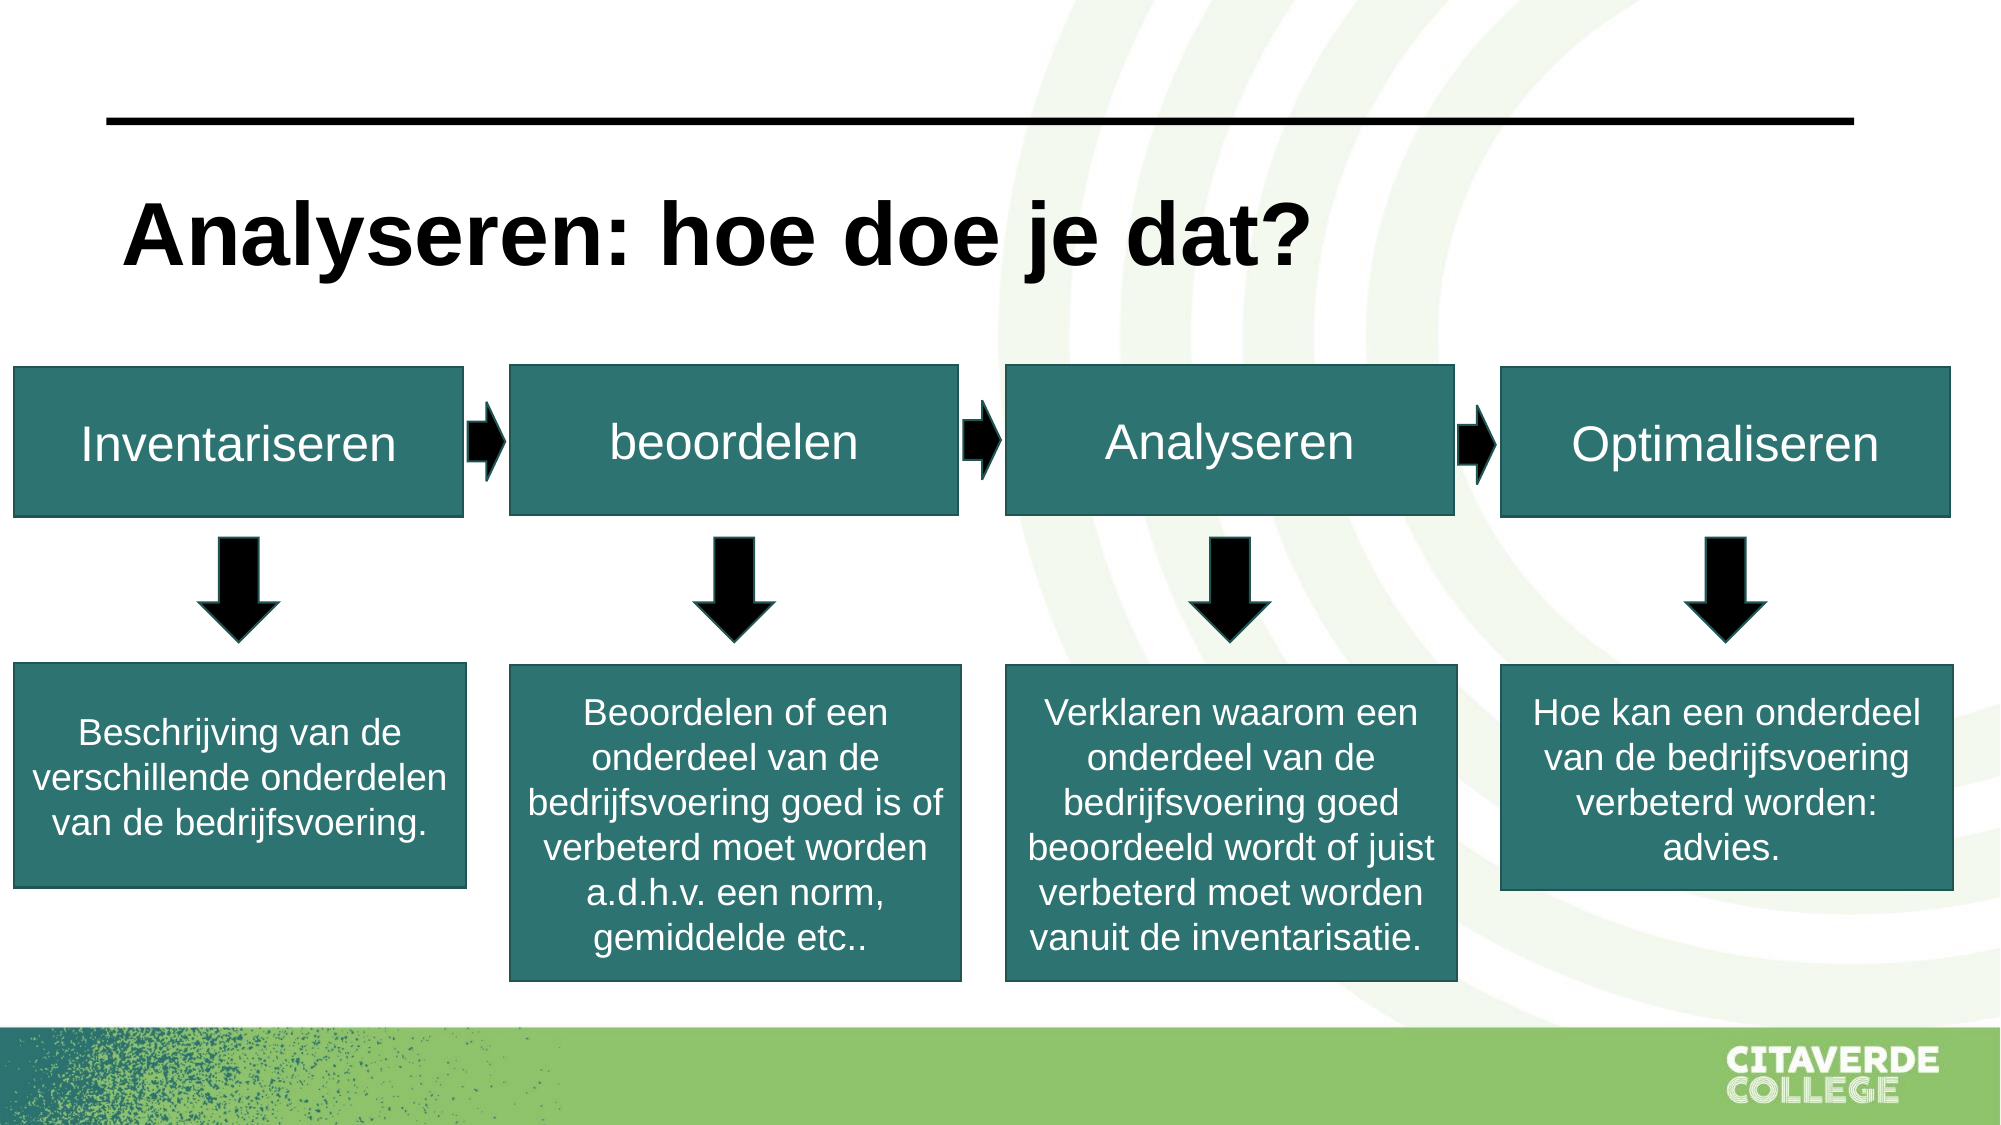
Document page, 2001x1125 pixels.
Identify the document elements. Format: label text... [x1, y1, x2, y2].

text_box [196, 536, 281, 644]
title Analyseren: hoe doe je dat? [106, 117, 1855, 366]
text_box Analyseren [1005, 364, 1455, 516]
text_box [1457, 404, 1497, 485]
text_box [1187, 536, 1273, 644]
text_box Beschrijving van de verschillende onderdelen van de bedrijfsvoering. [13, 662, 467, 889]
text_box Verklaren waarom een onderdeel van de bedrijfsvoering goed beoordeeld wordt of juist verbeterd moet worden vanuit de inventarisatie. [1005, 664, 1458, 982]
text_box [692, 536, 777, 644]
text_box [1683, 536, 1768, 644]
text_box Hoe kan een onderdeel van de bedrijfsvoering verbeterd worden: advies. [1500, 664, 1954, 891]
text_box Inventariseren [13, 366, 464, 518]
text_box [466, 401, 507, 482]
text_box Beoordelen of een onderdeel van de bedrijfsvoering goed is of verbeterd moet worden a.d.h.v. een norm, gemiddelde etc.. [509, 664, 962, 982]
text_box [962, 399, 1003, 481]
text_box Optimaliseren [1500, 366, 1951, 518]
picture [0, 0, 2001, 1125]
text_box beoordelen [509, 364, 959, 516]
